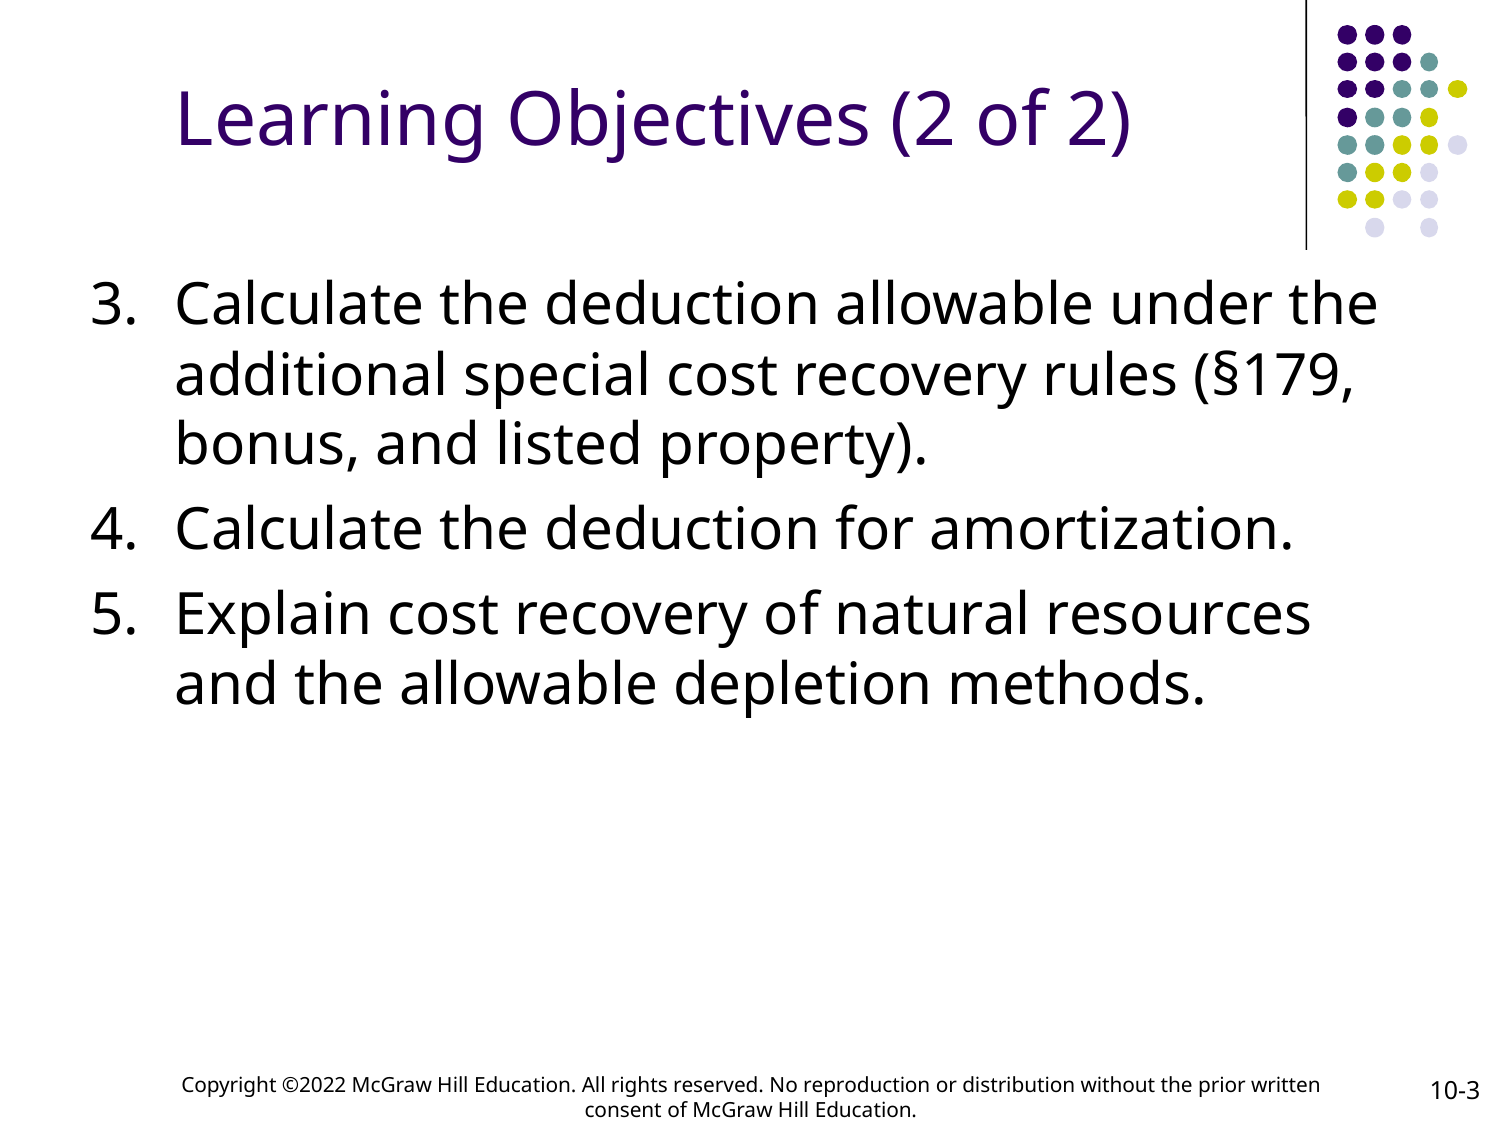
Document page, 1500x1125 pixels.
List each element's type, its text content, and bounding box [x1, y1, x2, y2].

slide_number 10-3 [1345, 1061, 1496, 1122]
list Calculate the deduction allowable under the additional special cost recovery rules (§179, bonus, and listed property). Calculate the deduction for amortization. Explain cost recovery of natural resources and the allowable depletion methods. [75, 259, 1425, 1062]
title Learning Objectives (2 of 2) [32, 8, 1275, 234]
